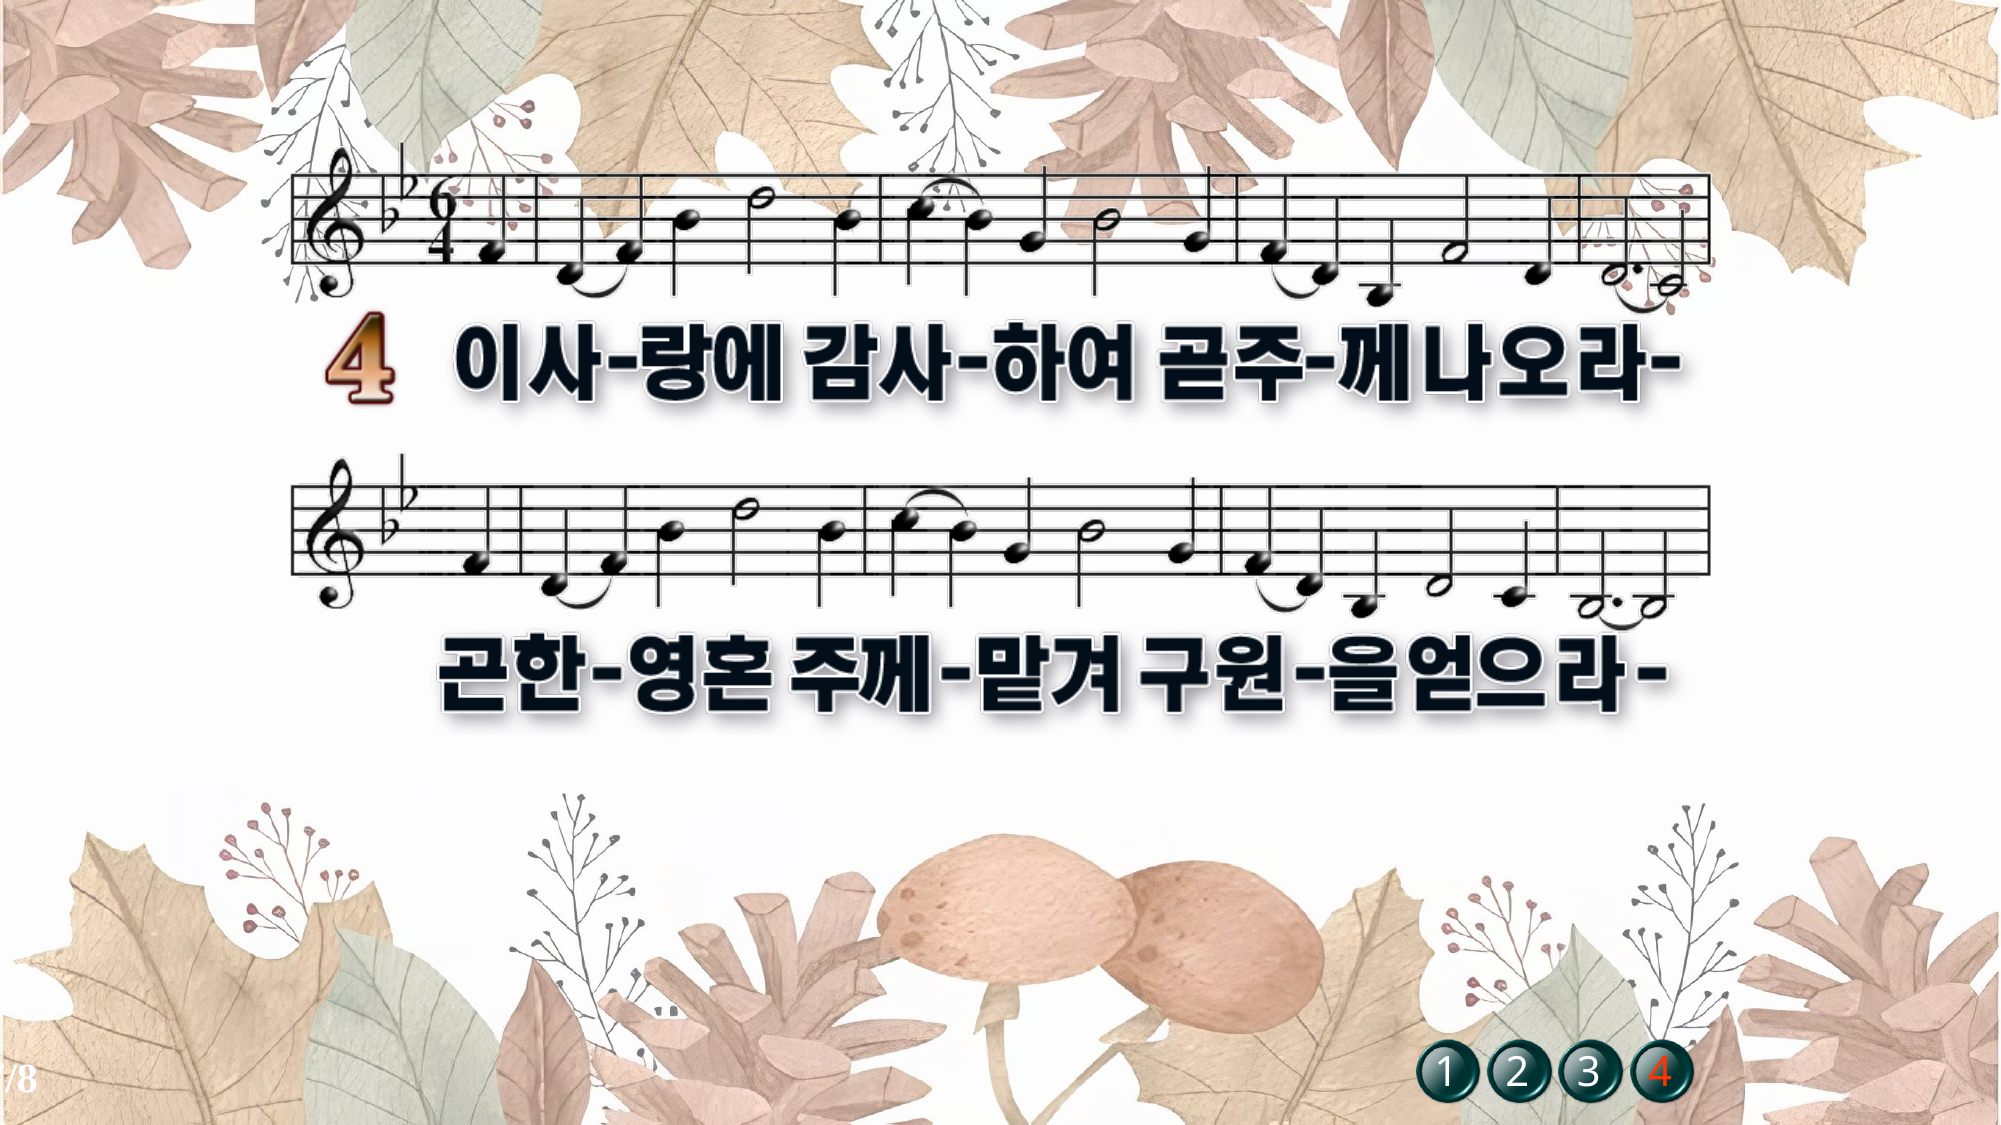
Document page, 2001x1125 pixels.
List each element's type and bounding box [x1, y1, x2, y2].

text_box [1484, 1035, 1555, 1106]
picture [0, 0, 2001, 1125]
text_box [1413, 1035, 1484, 1106]
text_box [1555, 1035, 1626, 1106]
text_box [1627, 1035, 1697, 1106]
